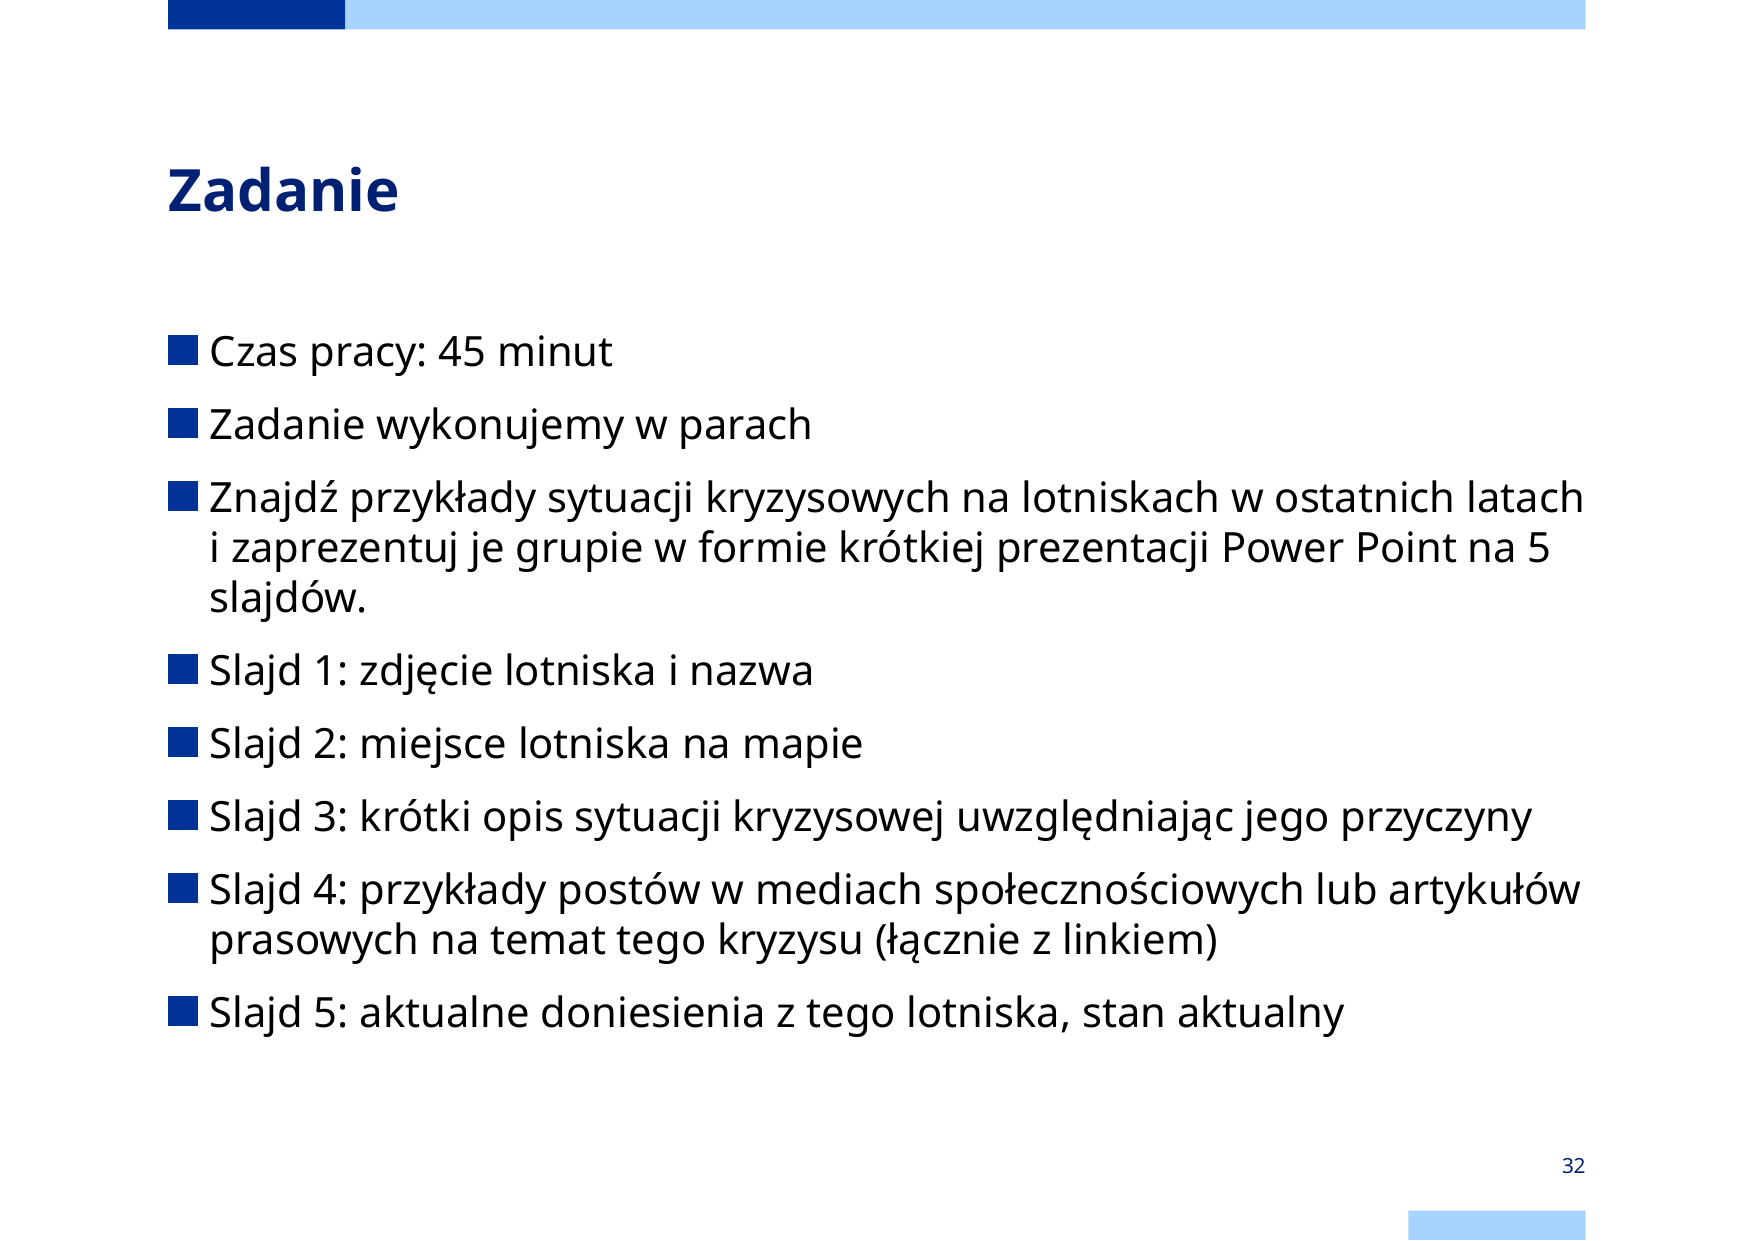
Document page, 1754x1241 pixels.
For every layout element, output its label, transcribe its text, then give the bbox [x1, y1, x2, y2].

picture [168, 408, 198, 438]
picture [168, 481, 198, 511]
picture [168, 873, 198, 903]
picture [168, 727, 198, 757]
list Czas pracy: 45 minut Zadanie wykonujemy w parach Znajdź przykłady sytuacji kryzysowych na lotniskach w ostatnich latach i zaprezentuj je grupie w formie krótkiej prezentacji Power Point na 5 slajdów. Slajd 1: zdjęcie lotniska i nazwa Slajd 2: miejsce lotniska na mapie Slajd 3: krótki opis sytuacji kryzysowej uwzględniając jego przyczyny Slajd 4: przykłady postów w mediach społecznościowych lub artykułów prasowych na temat tego kryzysu (łącznie z linkiem) Slajd 5: aktualne doniesienia z tego lotniska, stan aktualny [168, 324, 1586, 1093]
picture [168, 654, 198, 684]
title Zadanie [168, 147, 1586, 324]
picture [168, 335, 198, 365]
picture [168, 996, 198, 1026]
picture [168, 800, 198, 830]
slide_number 32 [1408, 1151, 1586, 1182]
